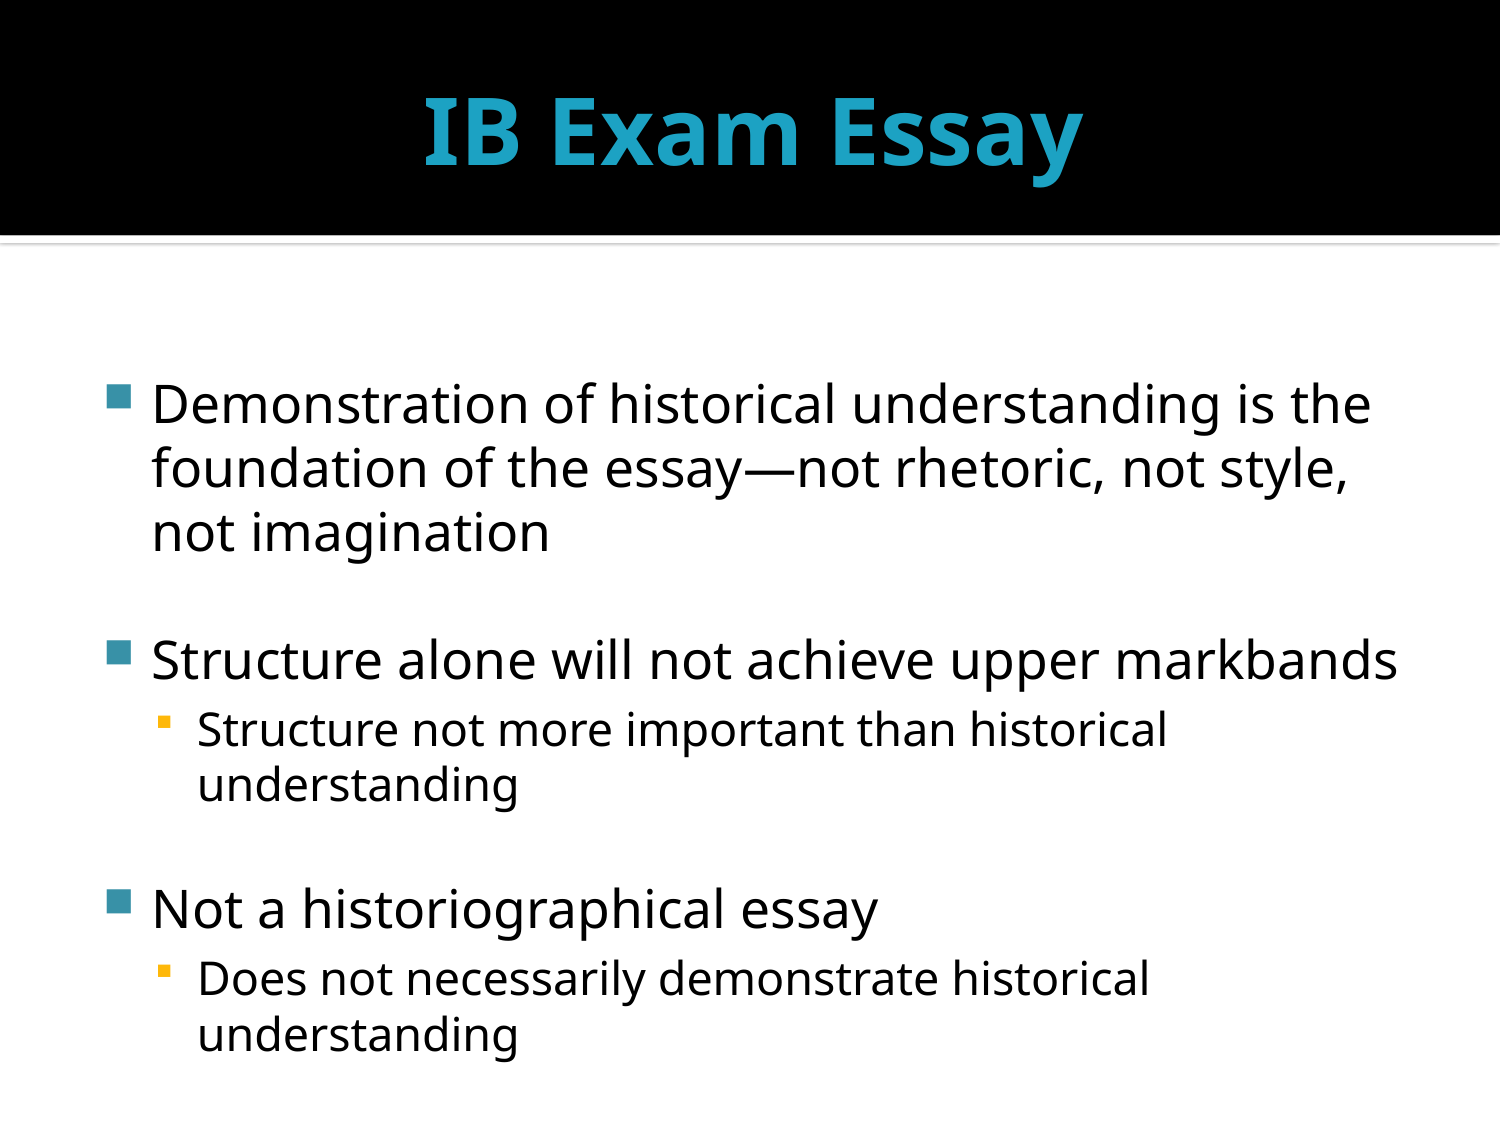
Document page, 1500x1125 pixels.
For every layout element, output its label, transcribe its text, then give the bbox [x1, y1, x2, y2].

title IB Exam Essay [75, 25, 1425, 231]
list Demonstration of historical understanding is the foundation of the essay—not rhetoric, not style, not imagination Structure alone will not achieve upper markbands Structure not more important than historical understanding Not a historiographical essay Does not necessarily demonstrate historical understanding [75, 291, 1425, 1082]
